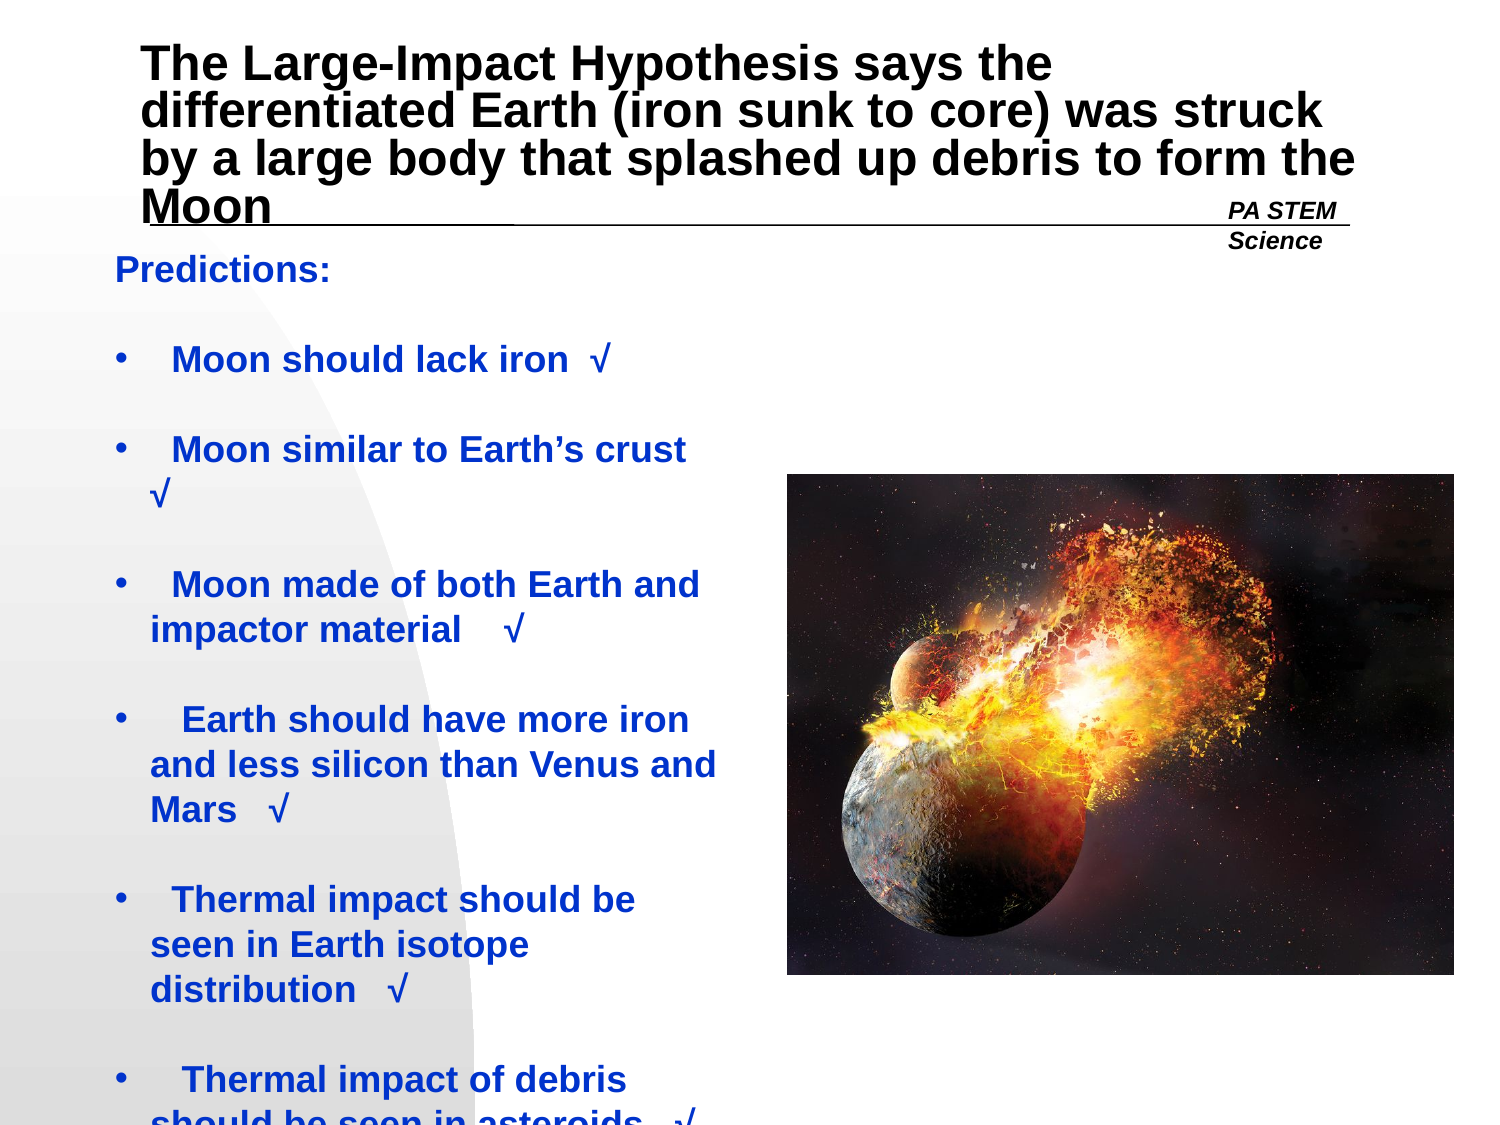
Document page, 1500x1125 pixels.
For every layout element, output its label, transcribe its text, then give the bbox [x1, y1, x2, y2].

picture [787, 474, 1455, 976]
title The Large-Impact Hypothesis says the differentiated Earth (iron sunk to core) was struck by a large body that splashed up debris to form the Moon [124, 37, 1401, 238]
text_box Predictions: Moon should lack iron √ Moon similar to Earth’s crust √ Moon made of both Earth and impactor material √ Earth should have more iron and less silicon than Venus and Mars √ Thermal impact should be seen in Earth isotope distribution √ Thermal impact of debris should be seen in asteroids √ [99, 237, 738, 1125]
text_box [149, 187, 1353, 264]
